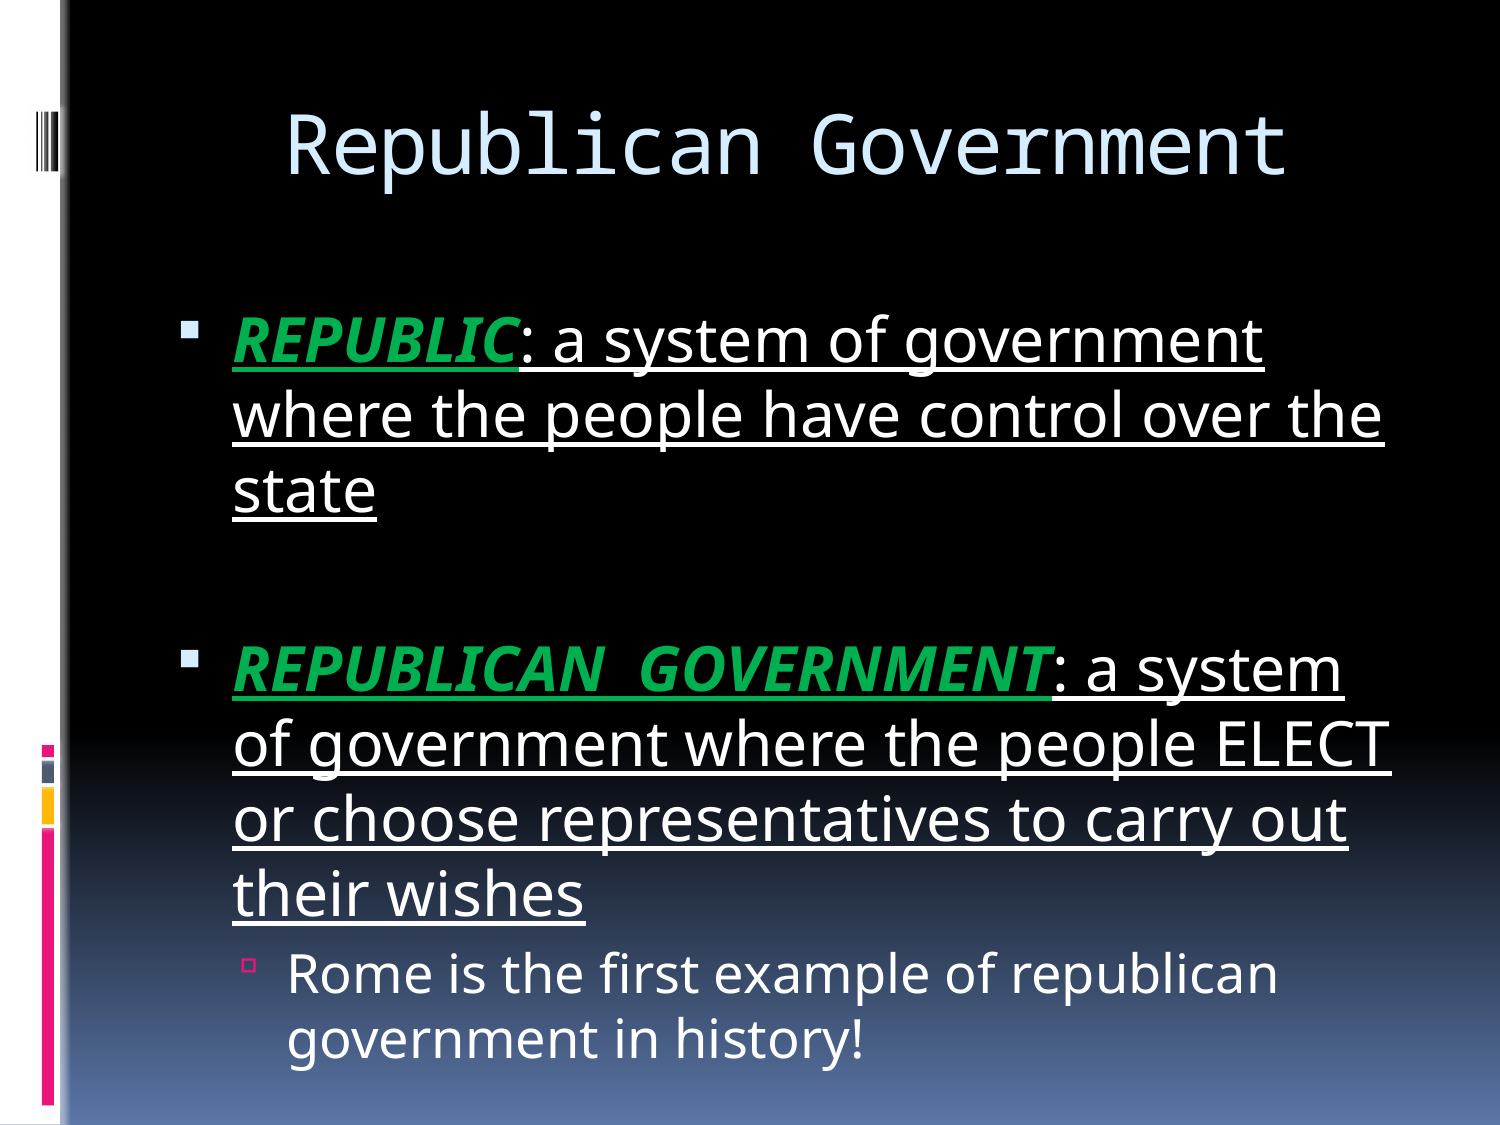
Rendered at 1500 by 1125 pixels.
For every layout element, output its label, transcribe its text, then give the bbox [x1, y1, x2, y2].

list REPUBLIC: a system of government where the people have control over the state REPUBLICAN GOVERNMENT: a system of government where the people ELECT or choose representatives to carry out their wishes Rome is the first example of republican government in history! [150, 292, 1425, 1043]
title Republican Government [150, 83, 1425, 234]
